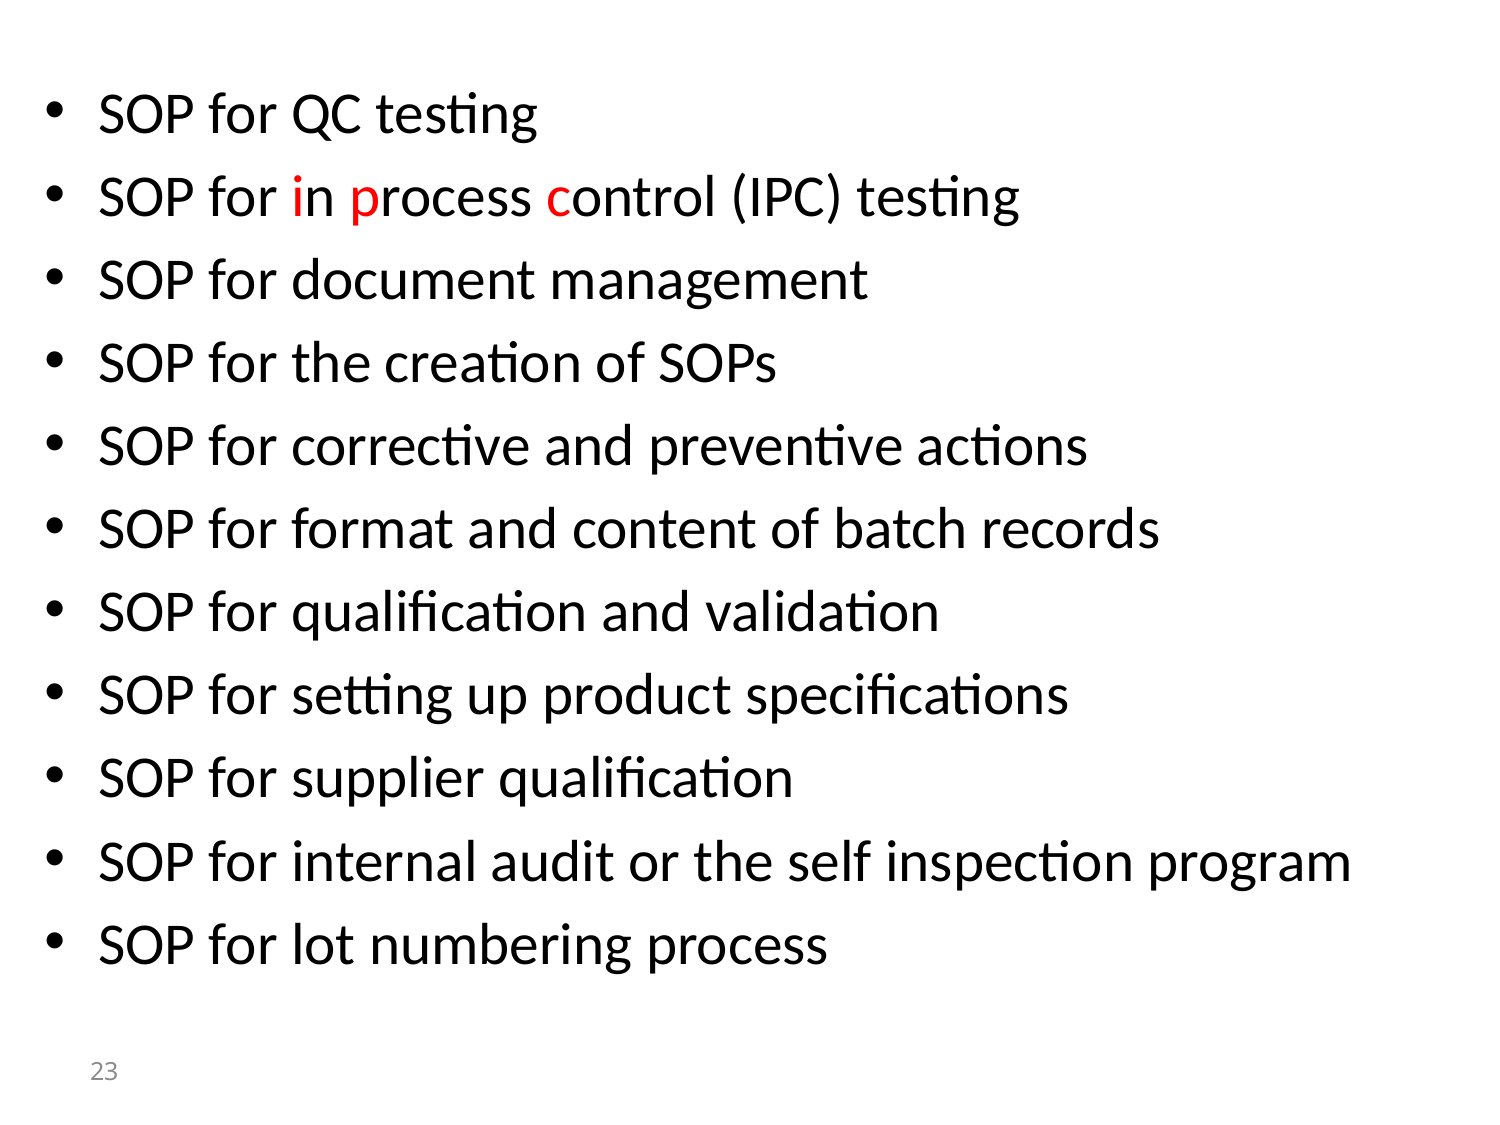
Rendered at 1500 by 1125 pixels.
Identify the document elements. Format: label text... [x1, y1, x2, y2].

list SOP for QC testing SOP for in process control (IPC) testing SOP for document management SOP for the creation of SOPs SOP for corrective and preventive actions SOP for format and content of batch records SOP for qualification and validation SOP for setting up product specifications SOP for supplier qualification SOP for internal audit or the self inspection program SOP for lot numbering process [29, 66, 1483, 1059]
slide_number 23 [75, 1042, 425, 1103]
